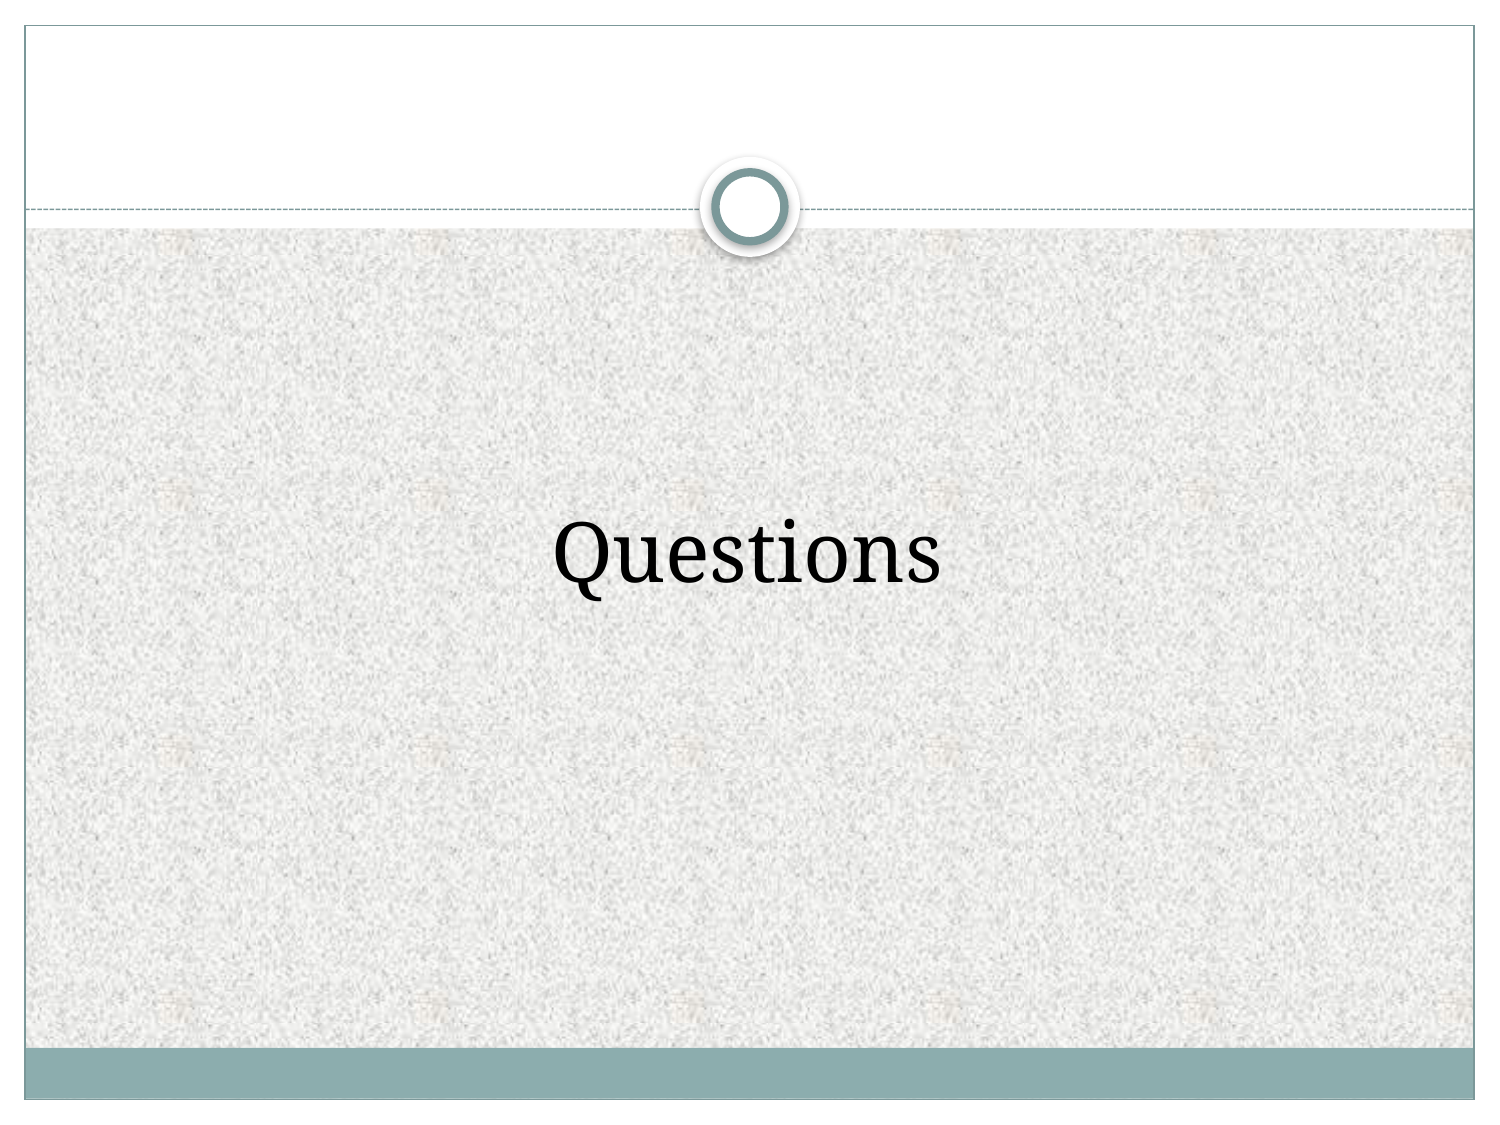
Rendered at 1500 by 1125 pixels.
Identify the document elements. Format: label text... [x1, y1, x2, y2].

list Questions [49, 250, 1445, 1001]
picture [26, 229, 1473, 1047]
